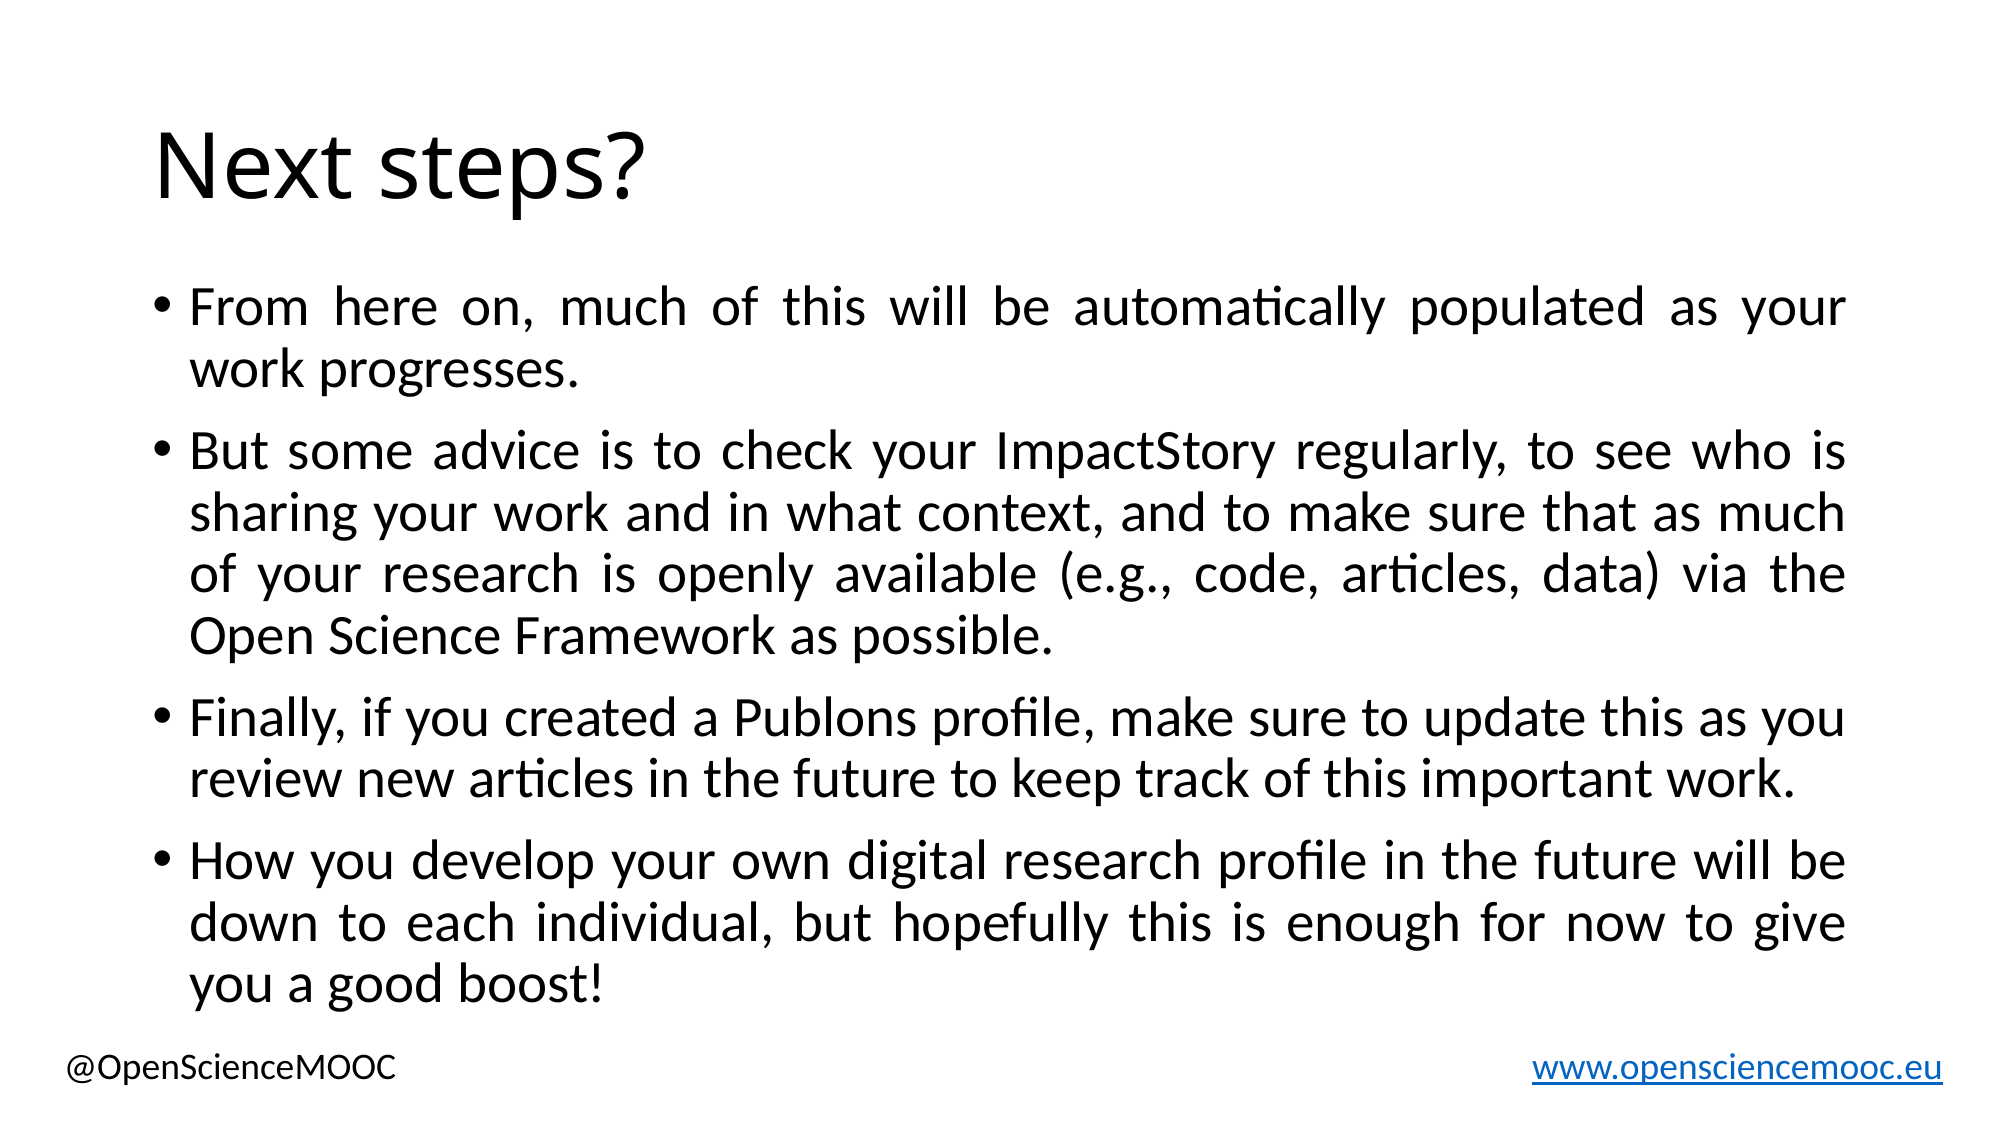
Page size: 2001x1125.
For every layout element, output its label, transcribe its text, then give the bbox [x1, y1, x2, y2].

text_box www.opensciencemooc.eu [1517, 1034, 1959, 1095]
text_box @OpenScienceMOOC [49, 1034, 412, 1095]
list From here on, much of this will be automatically populated as your work progresses. But some advice is to check your ImpactStory regularly, to see who is sharing your work and in what context, and to make sure that as much of your research is openly available (e.g., code, articles, data) via the Open Science Framework as possible. Finally, if you created a Publons profile, make sure to update this as you review new articles in the future to keep track of this important work. How you develop your own digital research profile in the future will be down to each individual, but hopefully this is enough for now to give you a good boost! [137, 269, 1863, 1035]
title Next steps? [137, 59, 1863, 269]
